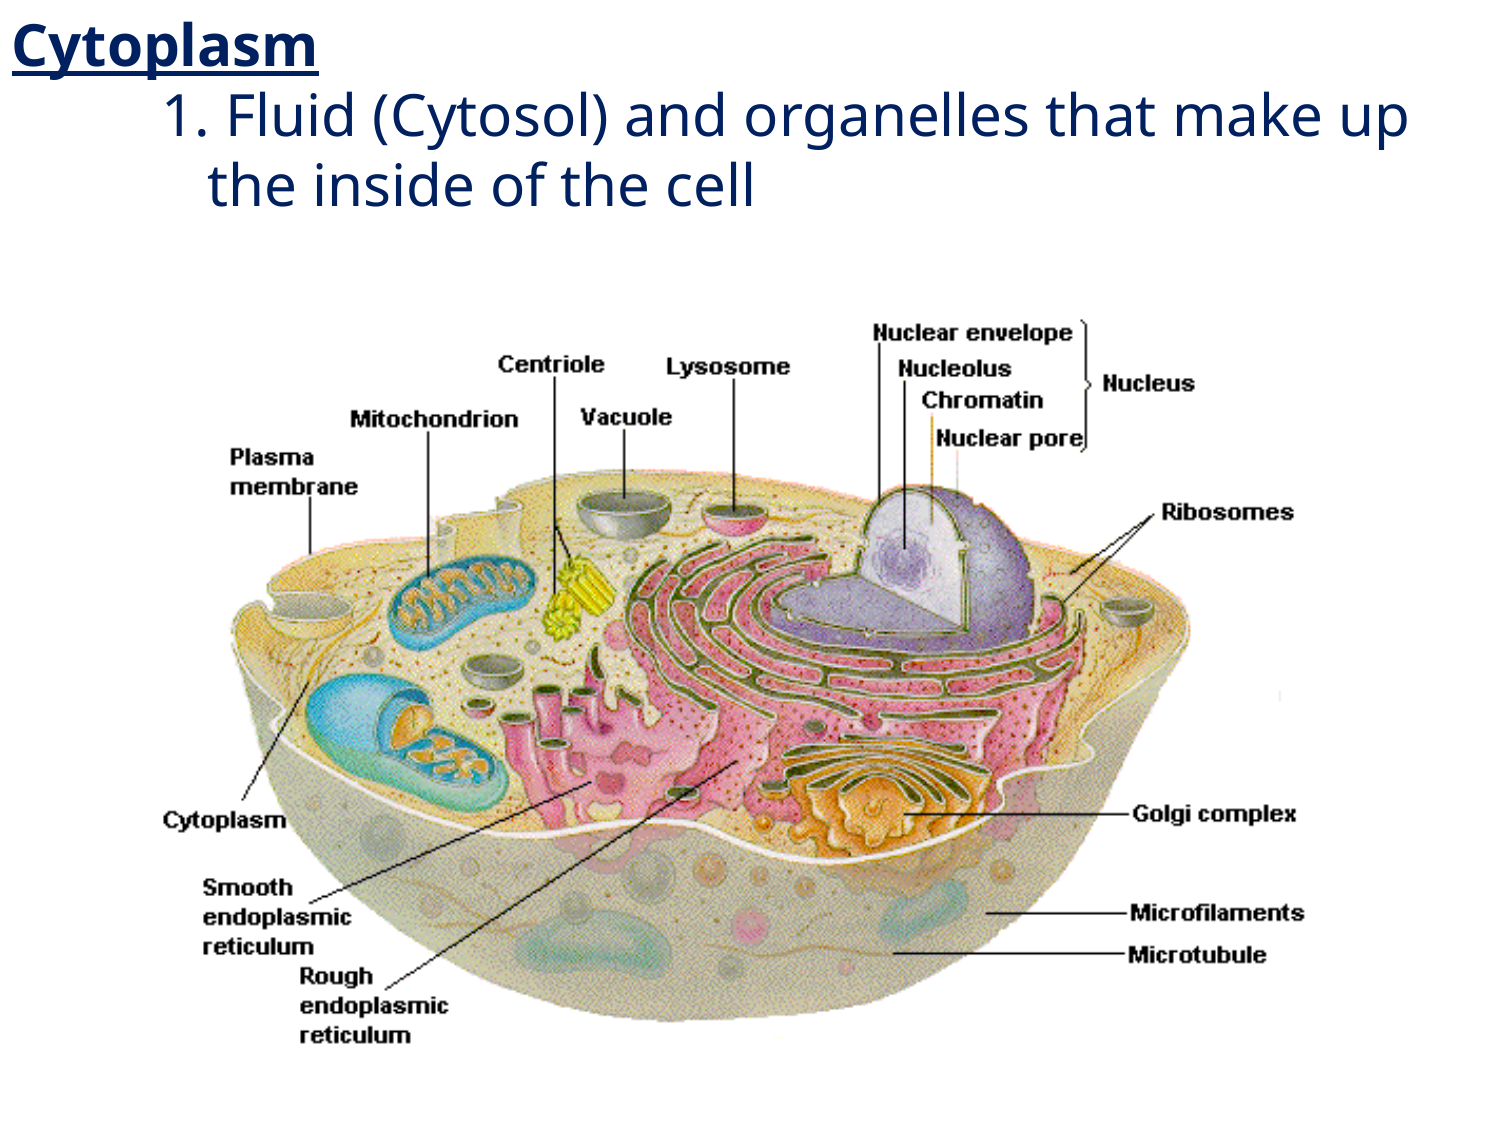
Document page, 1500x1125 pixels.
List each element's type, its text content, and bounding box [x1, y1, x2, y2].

text_box Cytoplasm 1. Fluid (Cytosol) and organelles that make up the inside of the cell [0, 1, 1440, 226]
picture [162, 299, 1332, 1051]
